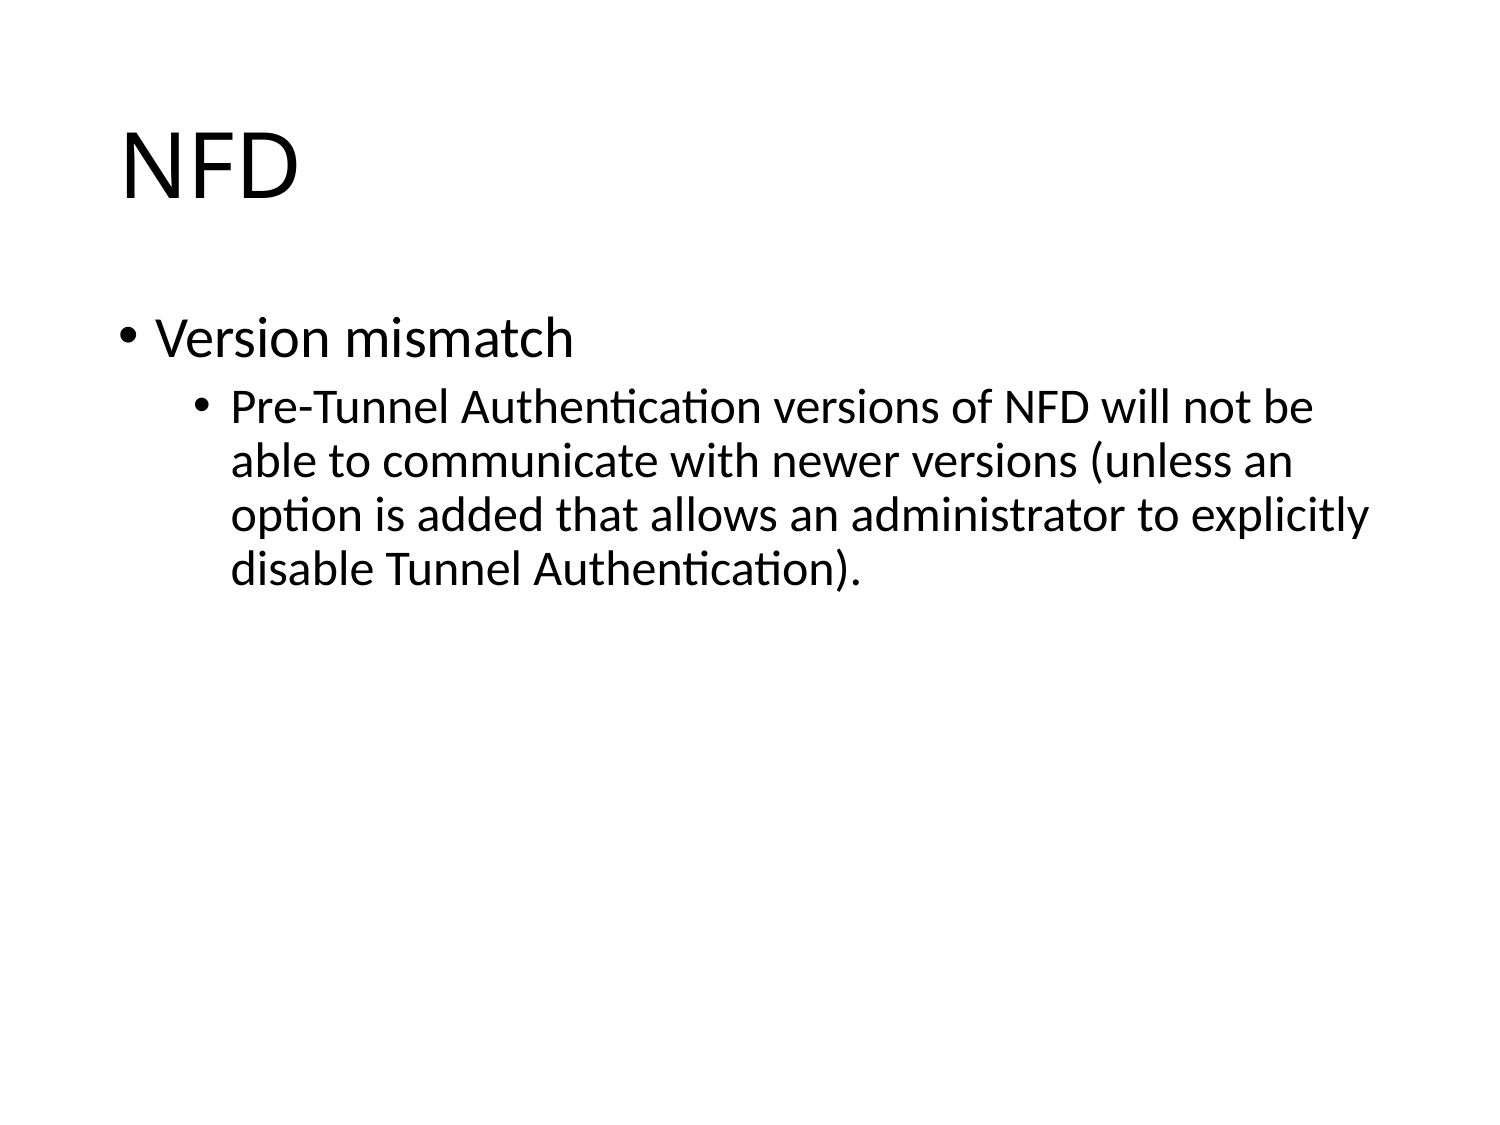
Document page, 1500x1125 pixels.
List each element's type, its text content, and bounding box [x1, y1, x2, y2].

title NFD [103, 59, 1397, 278]
list Version mismatch Pre-Tunnel Authentication versions of NFD will not be able to communicate with newer versions (unless an option is added that allows an administrator to explicitly disable Tunnel Authentication). [103, 299, 1397, 1014]
